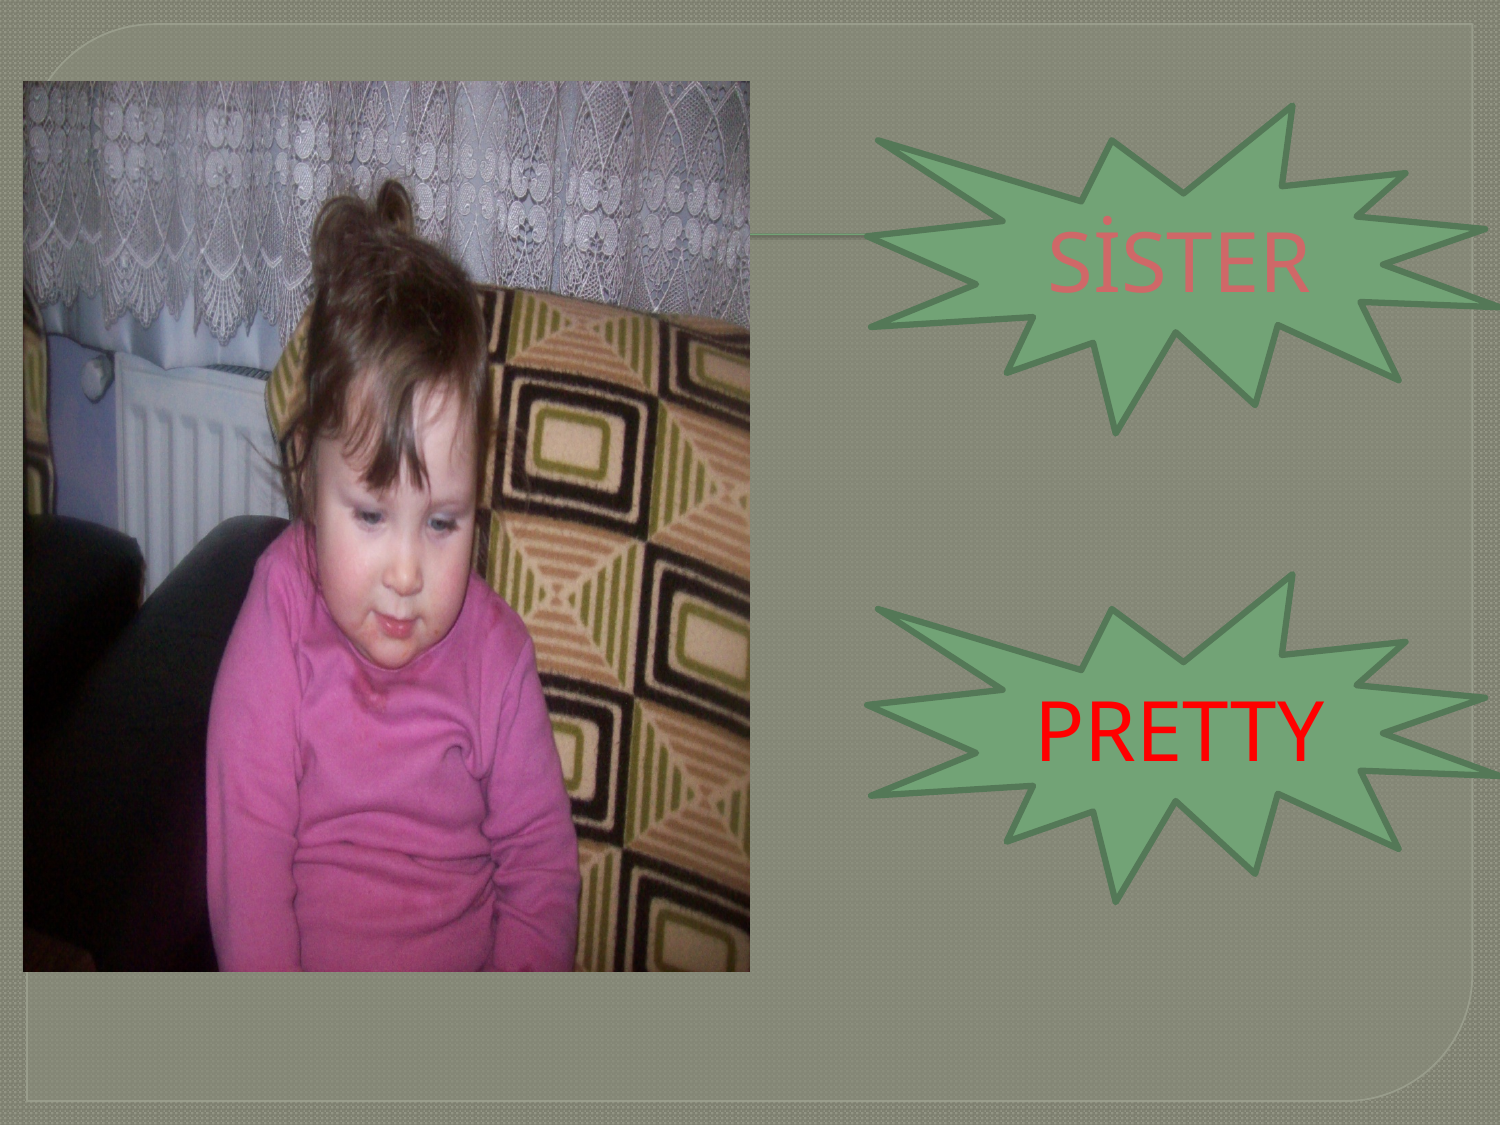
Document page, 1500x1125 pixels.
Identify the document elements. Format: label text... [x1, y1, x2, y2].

picture [23, 81, 751, 972]
text_box PRETTY [864, 571, 1500, 906]
text_box SİSTER [864, 102, 1500, 437]
